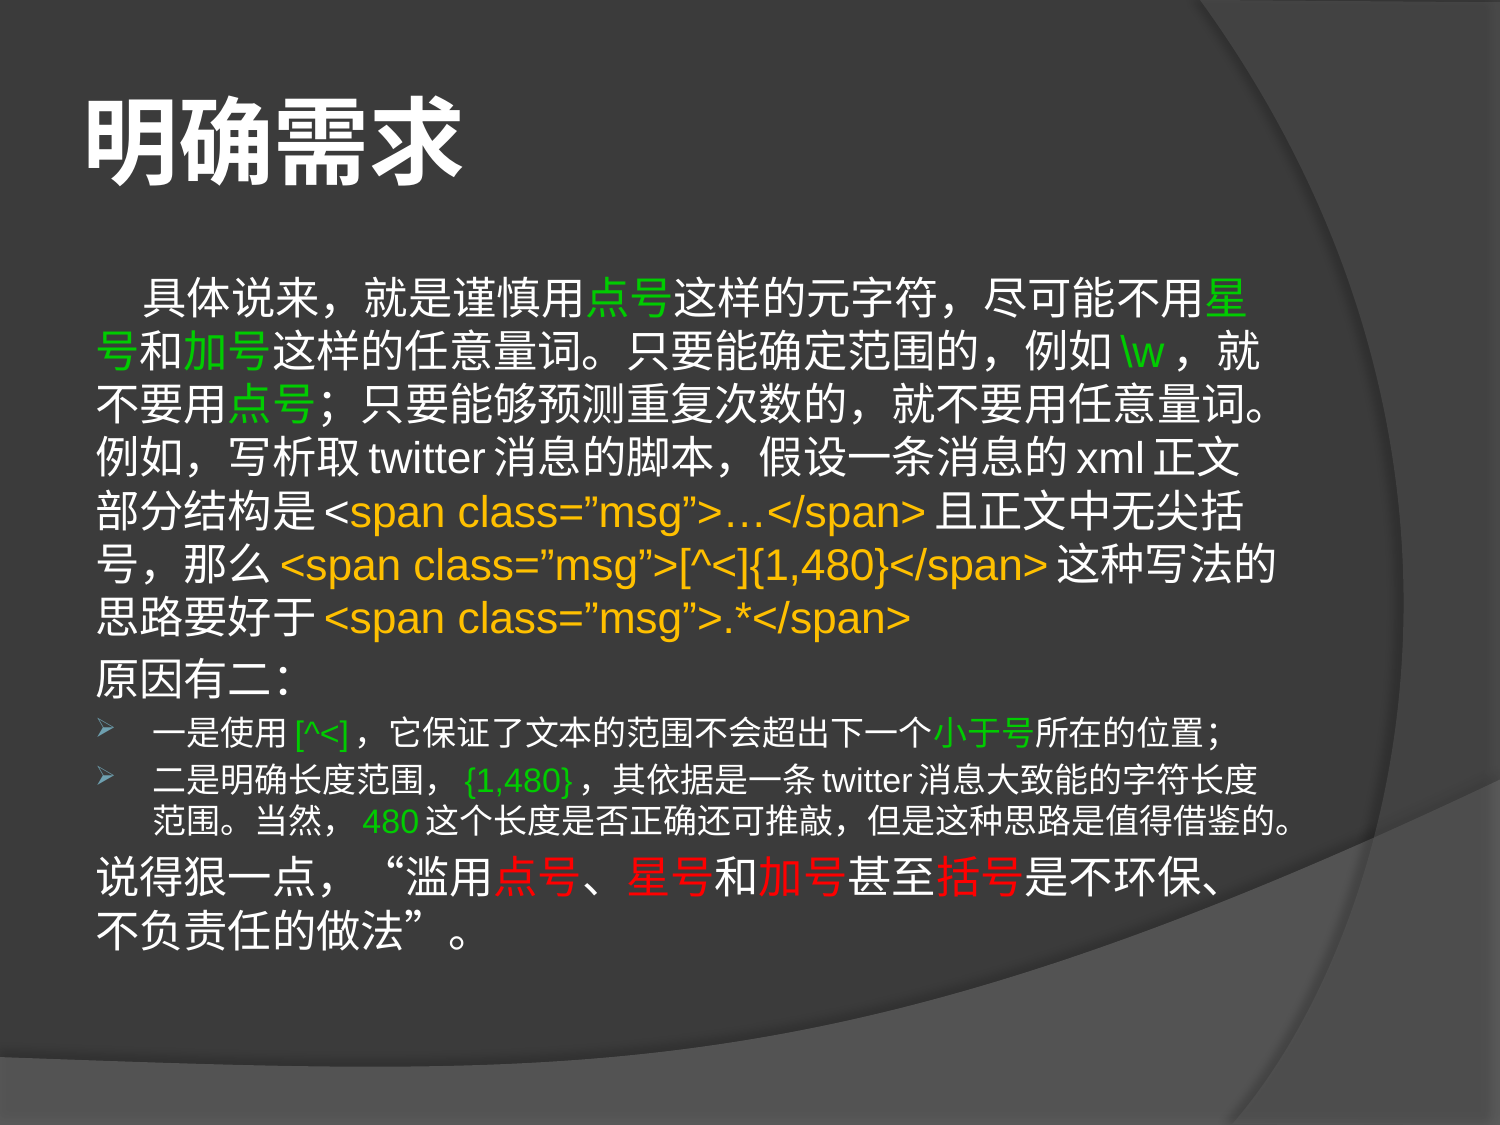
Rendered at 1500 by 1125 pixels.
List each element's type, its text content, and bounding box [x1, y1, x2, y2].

title 明确需求 [75, 45, 1300, 233]
list 具体说来，就是谨慎用点号这样的元字符，尽可能不用星号和加号这样的任意量词。只要能确定范围的，例如\w，就不要用点号；只要能够预测重复次数的，就不要用任意量词。例如，写析取twitter消息的脚本，假设一条消息的xml正文部分结构是<span class=”msg”>…</span>且正文中无尖括号，那么<span class=”msg”>[^<]{1,480}</span>这种写法的思路要好于<span class=”msg”>.*</span> 原因有二： 一是使用[^<]，它保证了文本的范围不会超出下一个小于号所在的位置； 二是明确长度范围，{1,480}，其依据是一条twitter消息大致能的字符长度范围。当然，480这个长度是否正确还可推敲，但是这种思路是值得借鉴的。 说得狠一点，“滥用点号、星号和加号甚至括号是不环保、不负责任的做法”。 [75, 262, 1300, 1005]
